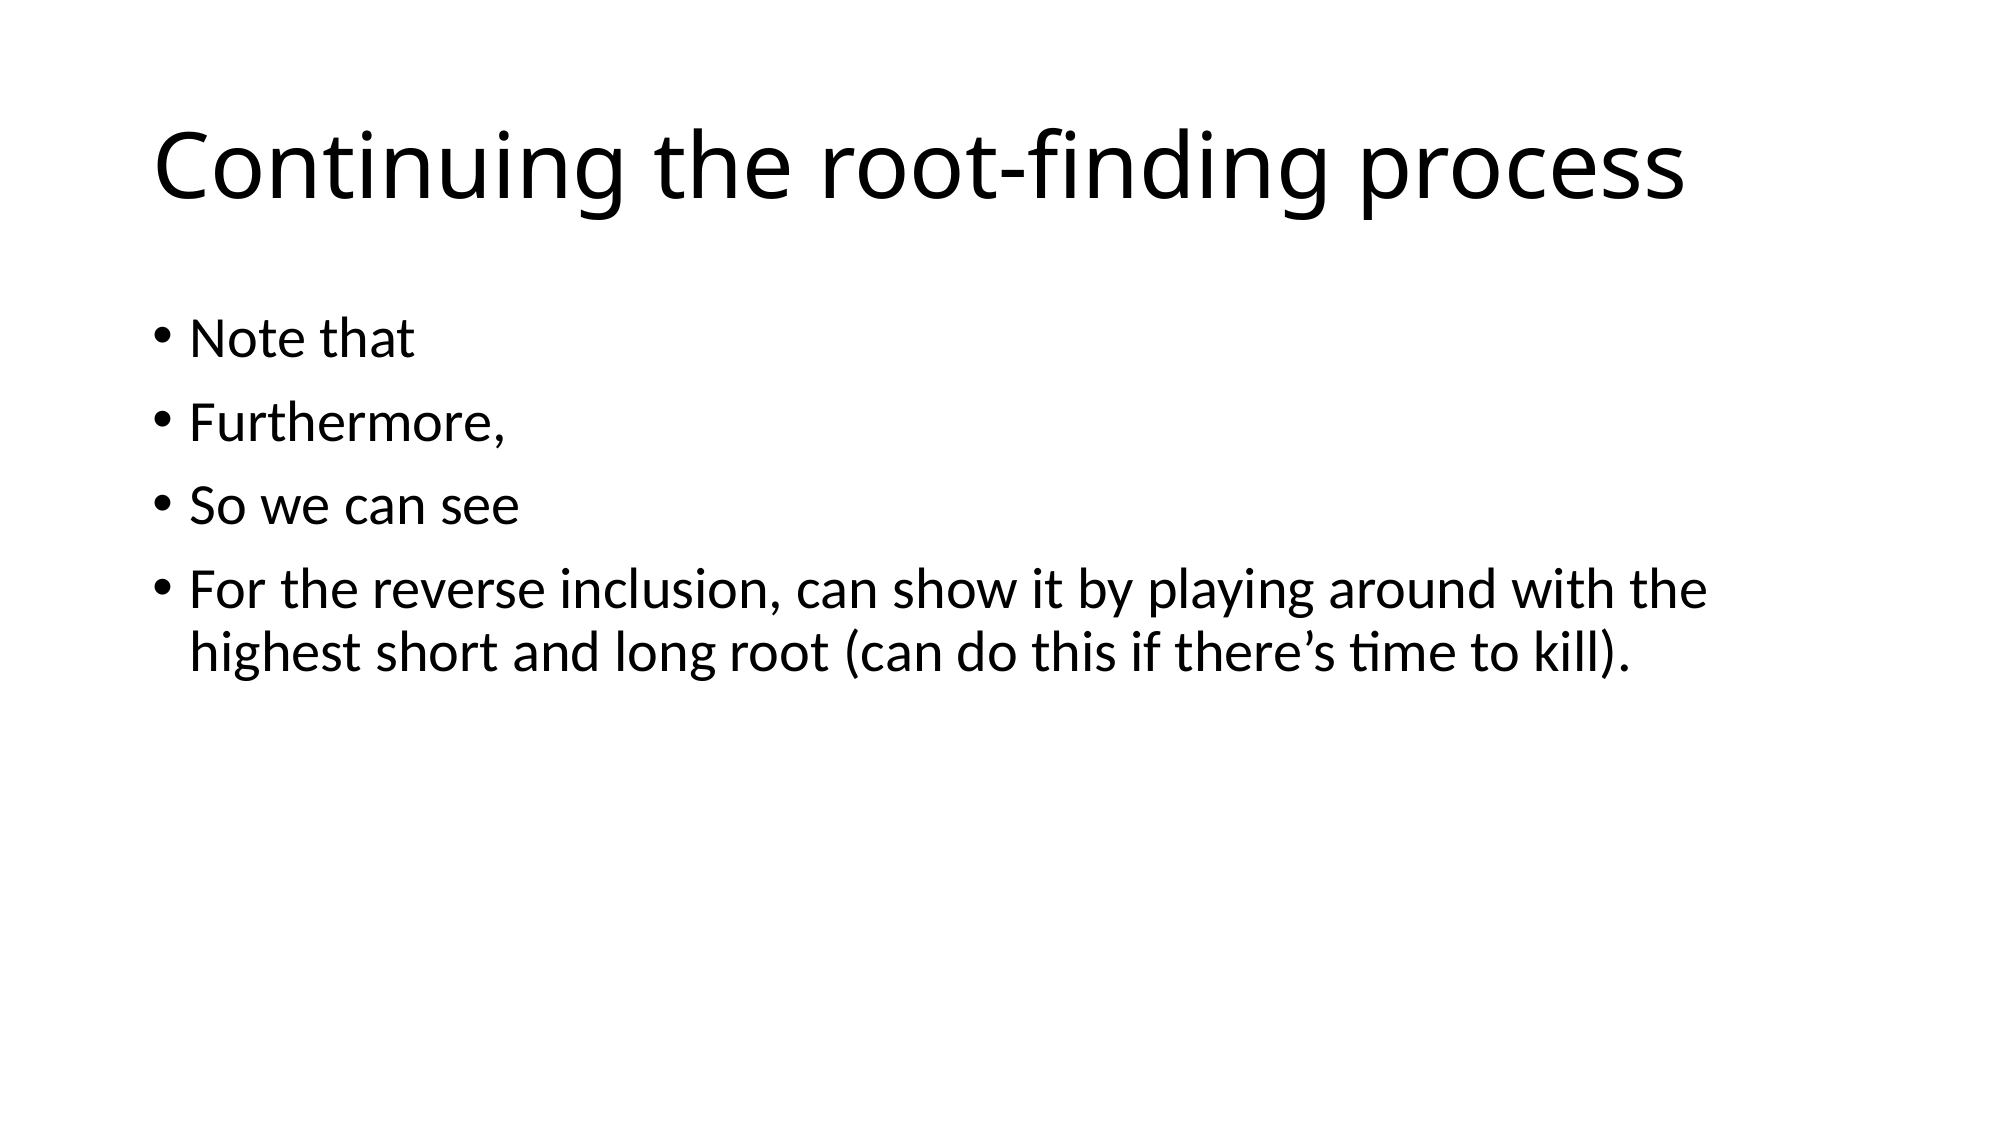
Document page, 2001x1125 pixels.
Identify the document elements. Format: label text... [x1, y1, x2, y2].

title Continuing the root-finding process [137, 59, 1863, 278]
